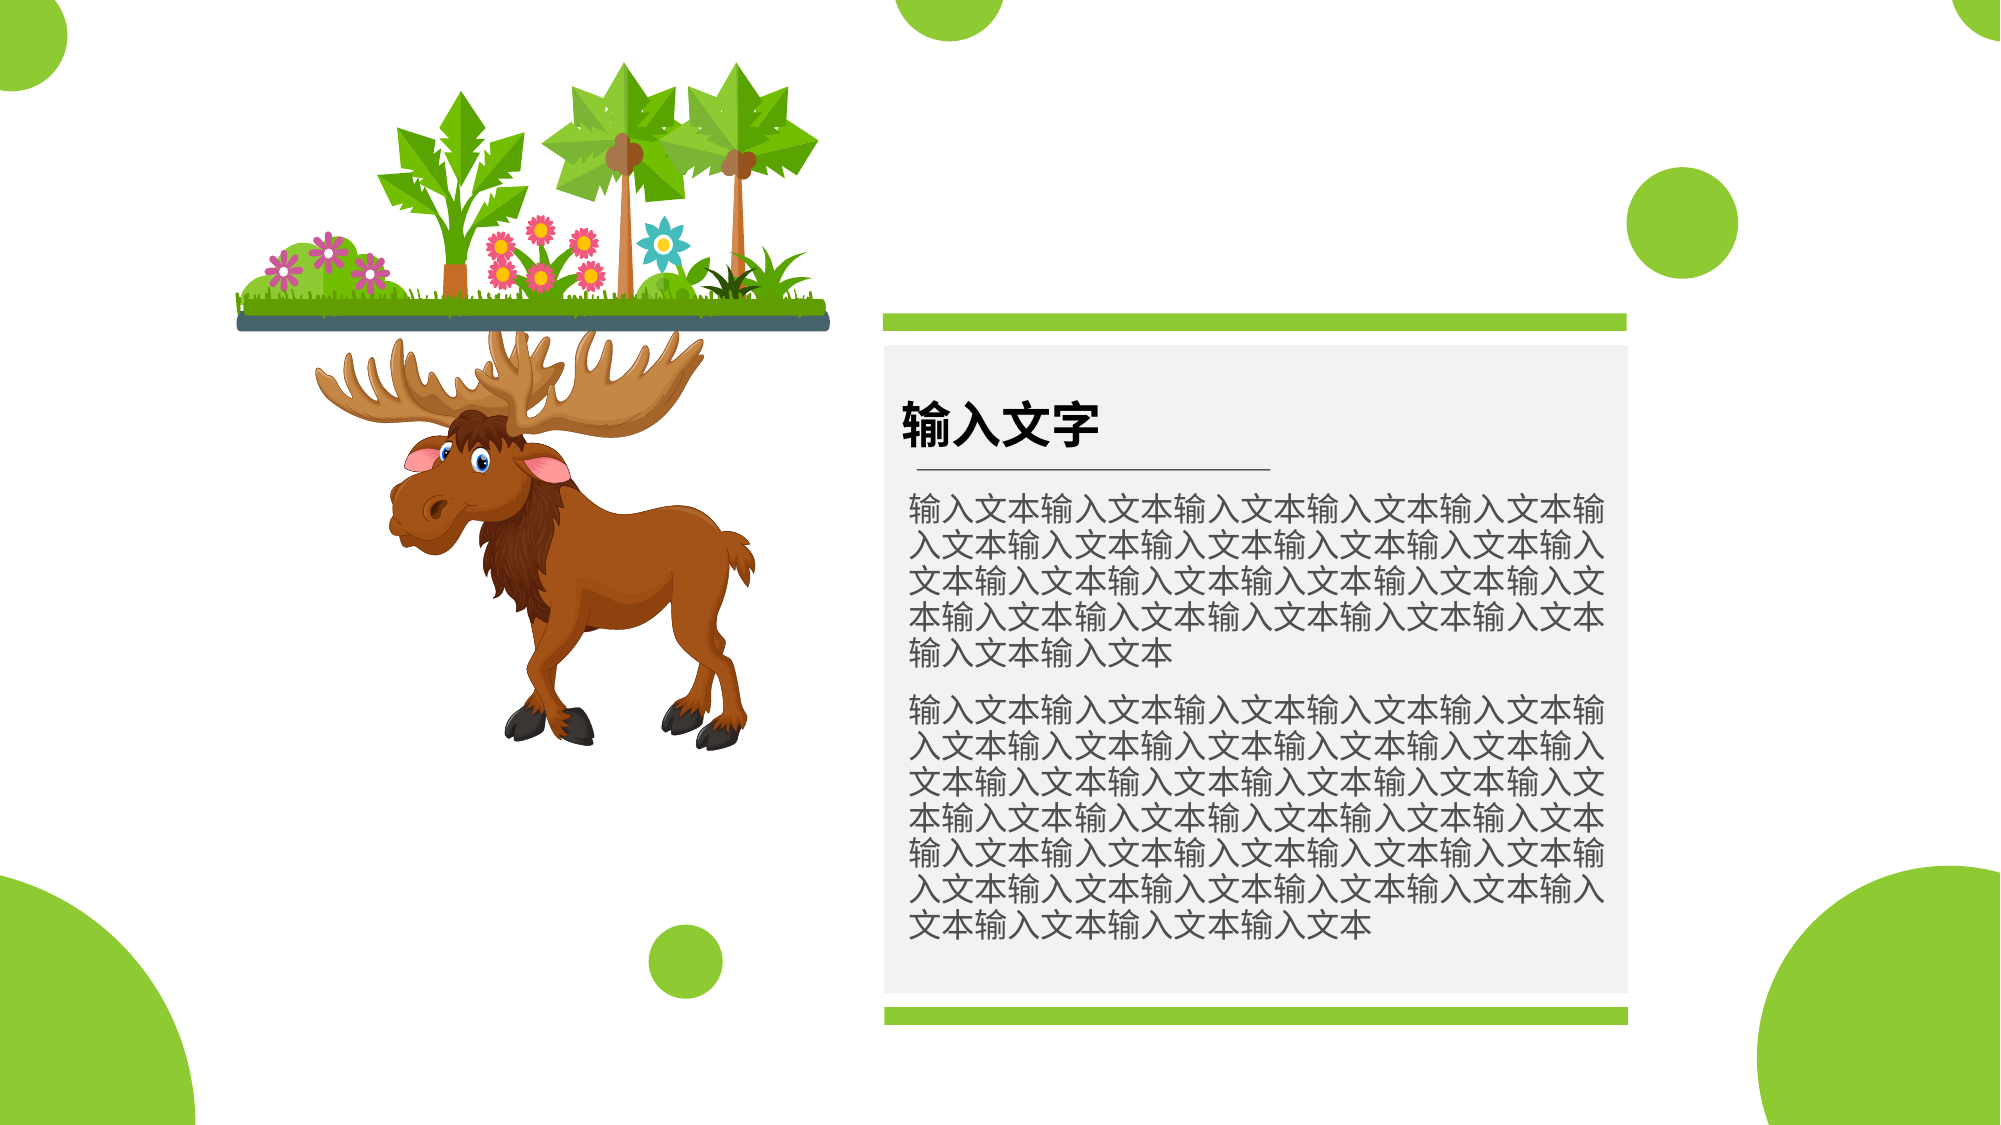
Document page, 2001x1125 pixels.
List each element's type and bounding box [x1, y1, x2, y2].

text_box [883, 1006, 1629, 1026]
text_box [894, 0, 1005, 43]
text_box [1950, 0, 2000, 43]
text_box [195, 0, 831, 332]
text_box [1755, 864, 2000, 1125]
text_box [0, 874, 197, 1125]
text_box [882, 312, 1628, 332]
text_box [0, 0, 69, 93]
text_box [647, 923, 724, 1000]
picture [315, 332, 756, 751]
text_box [1625, 166, 1740, 280]
text_box [883, 344, 1629, 994]
text_box [884, 386, 1627, 959]
